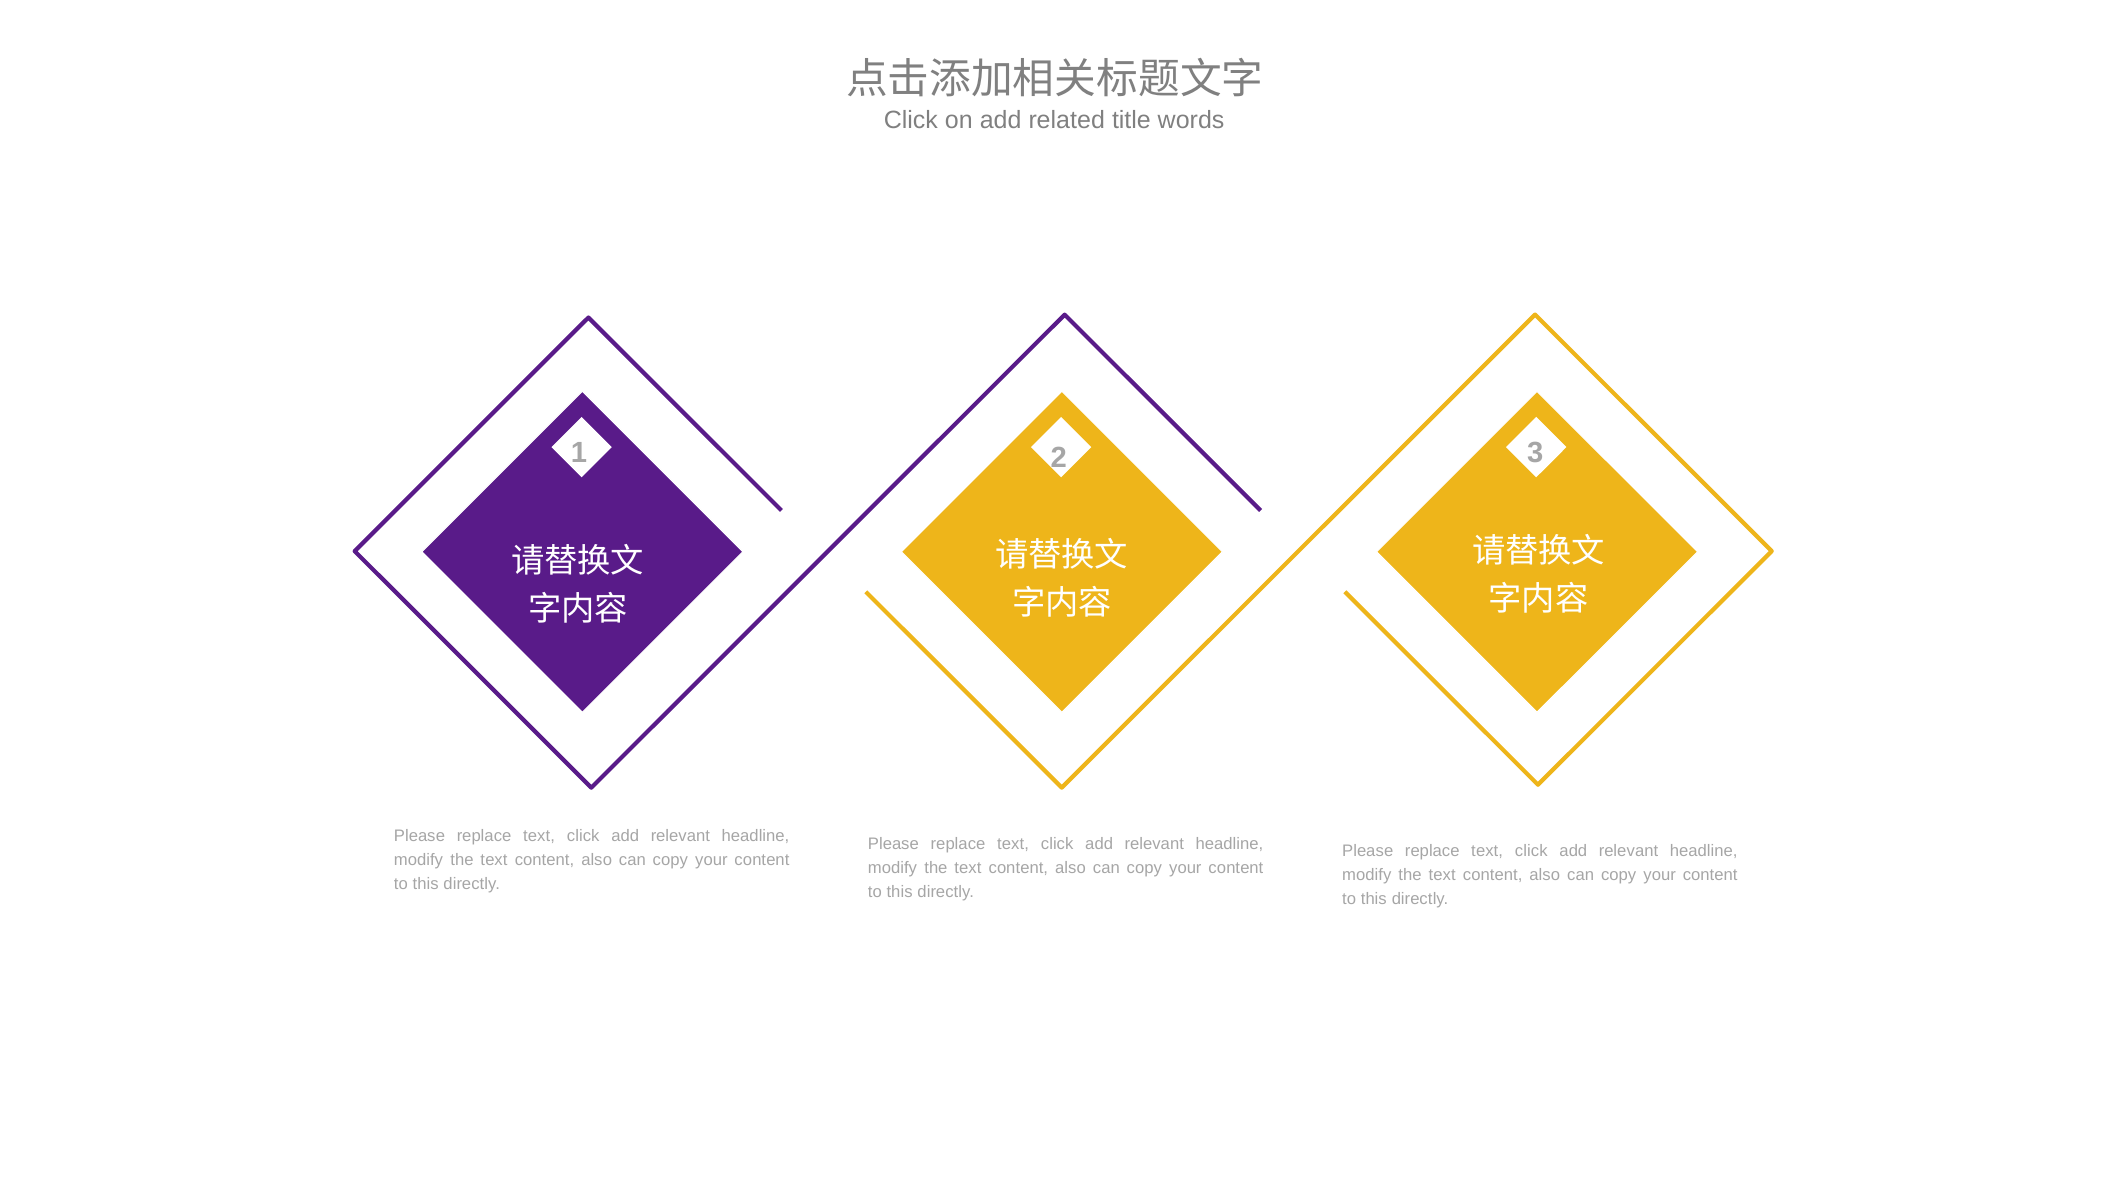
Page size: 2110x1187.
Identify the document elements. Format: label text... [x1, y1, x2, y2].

text_box Please replace text, click add relevant headline, modify the text content, also can copy your content to this directly. [867, 828, 1265, 901]
text_box Please replace text, click add relevant headline, modify the text content, also can copy your content to this directly. [393, 821, 790, 893]
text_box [354, 314, 1772, 788]
text_box 点击添加相关标题文字 [803, 44, 1307, 107]
text_box Click on add related title words [864, 95, 1246, 158]
text_box Please replace text, click add relevant headline, modify the text content, also can copy your content to this directly. [1342, 835, 1739, 908]
